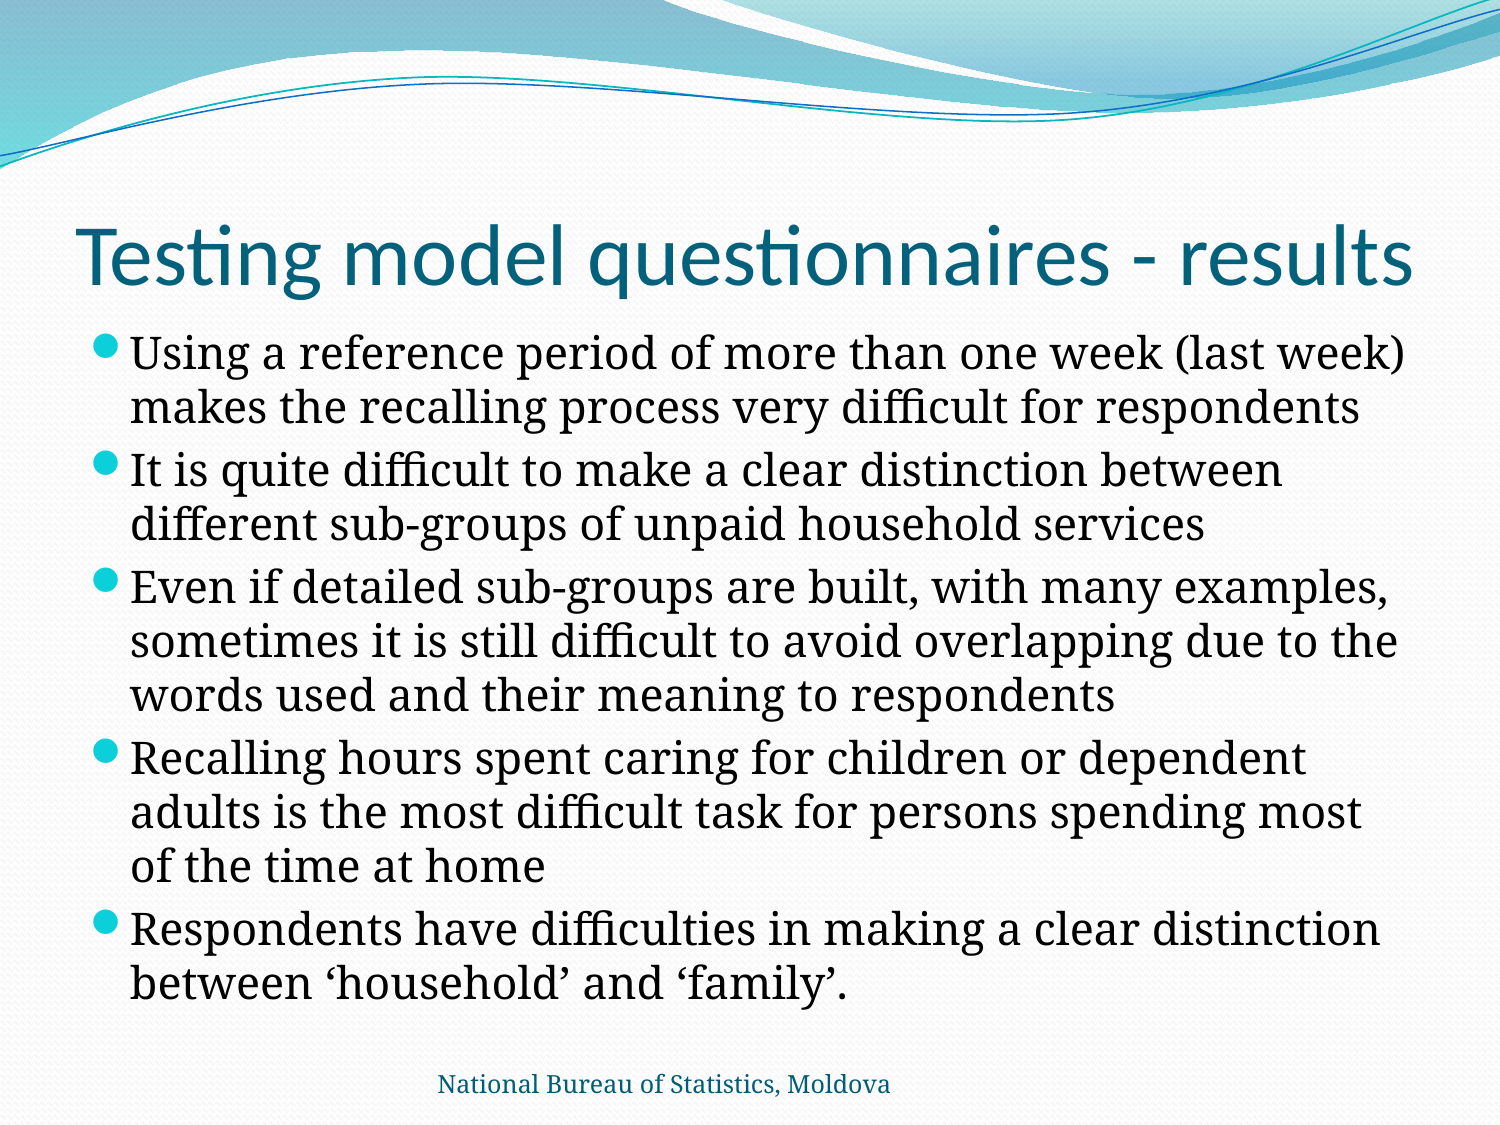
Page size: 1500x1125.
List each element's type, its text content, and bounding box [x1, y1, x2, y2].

footer National Bureau of Statistics, Moldova [437, 1042, 988, 1103]
title Testing model questionnaires - results [75, 115, 1425, 303]
list Using a reference period of more than one week (last week) makes the recalling process very difficult for respondents It is quite difficult to make a clear distinction between different sub-groups of unpaid household services Even if detailed sub-groups are built, with many examples, sometimes it is still difficult to avoid overlapping due to the words used and their meaning to respondents Recalling hours spent caring for children or dependent adults is the most difficult task for persons spending most of the time at home Respondents have difficulties in making a clear distinction between ‘household’ and ‘family’. [75, 317, 1425, 1038]
